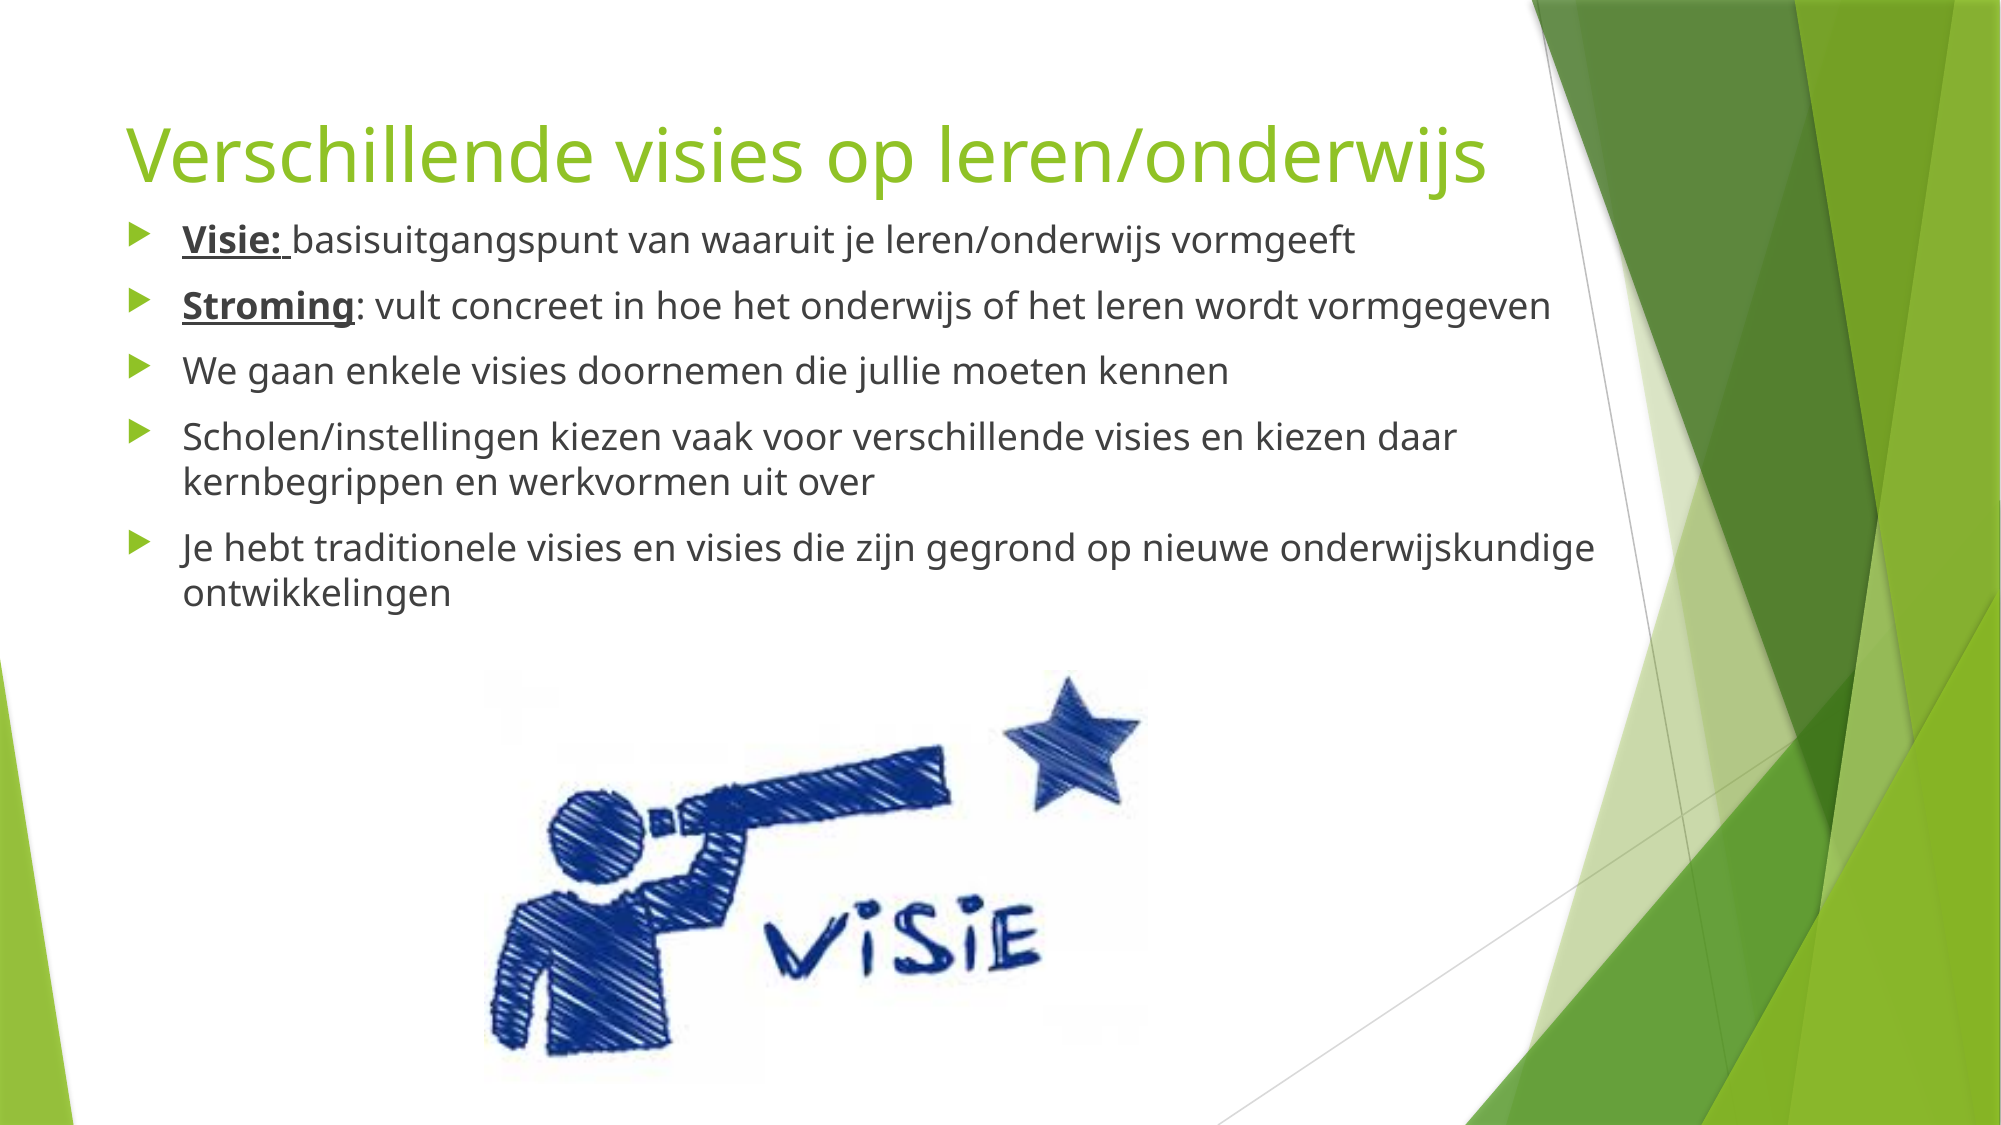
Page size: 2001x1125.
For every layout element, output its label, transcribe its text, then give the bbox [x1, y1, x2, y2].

title Verschillende visies op leren/onderwijs [111, 99, 1522, 208]
picture [484, 670, 1148, 1085]
list Visie: basisuitgangspunt van waaruit je leren/onderwijs vormgeeft Stroming: vult concreet in hoe het onderwijs of het leren wordt vormgegeven We gaan enkele visies doornemen die jullie moeten kennen Scholen/instellingen kiezen vaak voor verschillende visies en kiezen daar kernbegrippen en werkvormen uit over Je hebt traditionele visies en visies die zijn gegrond op nieuwe onderwijskundige ontwikkelingen [111, 208, 1680, 845]
